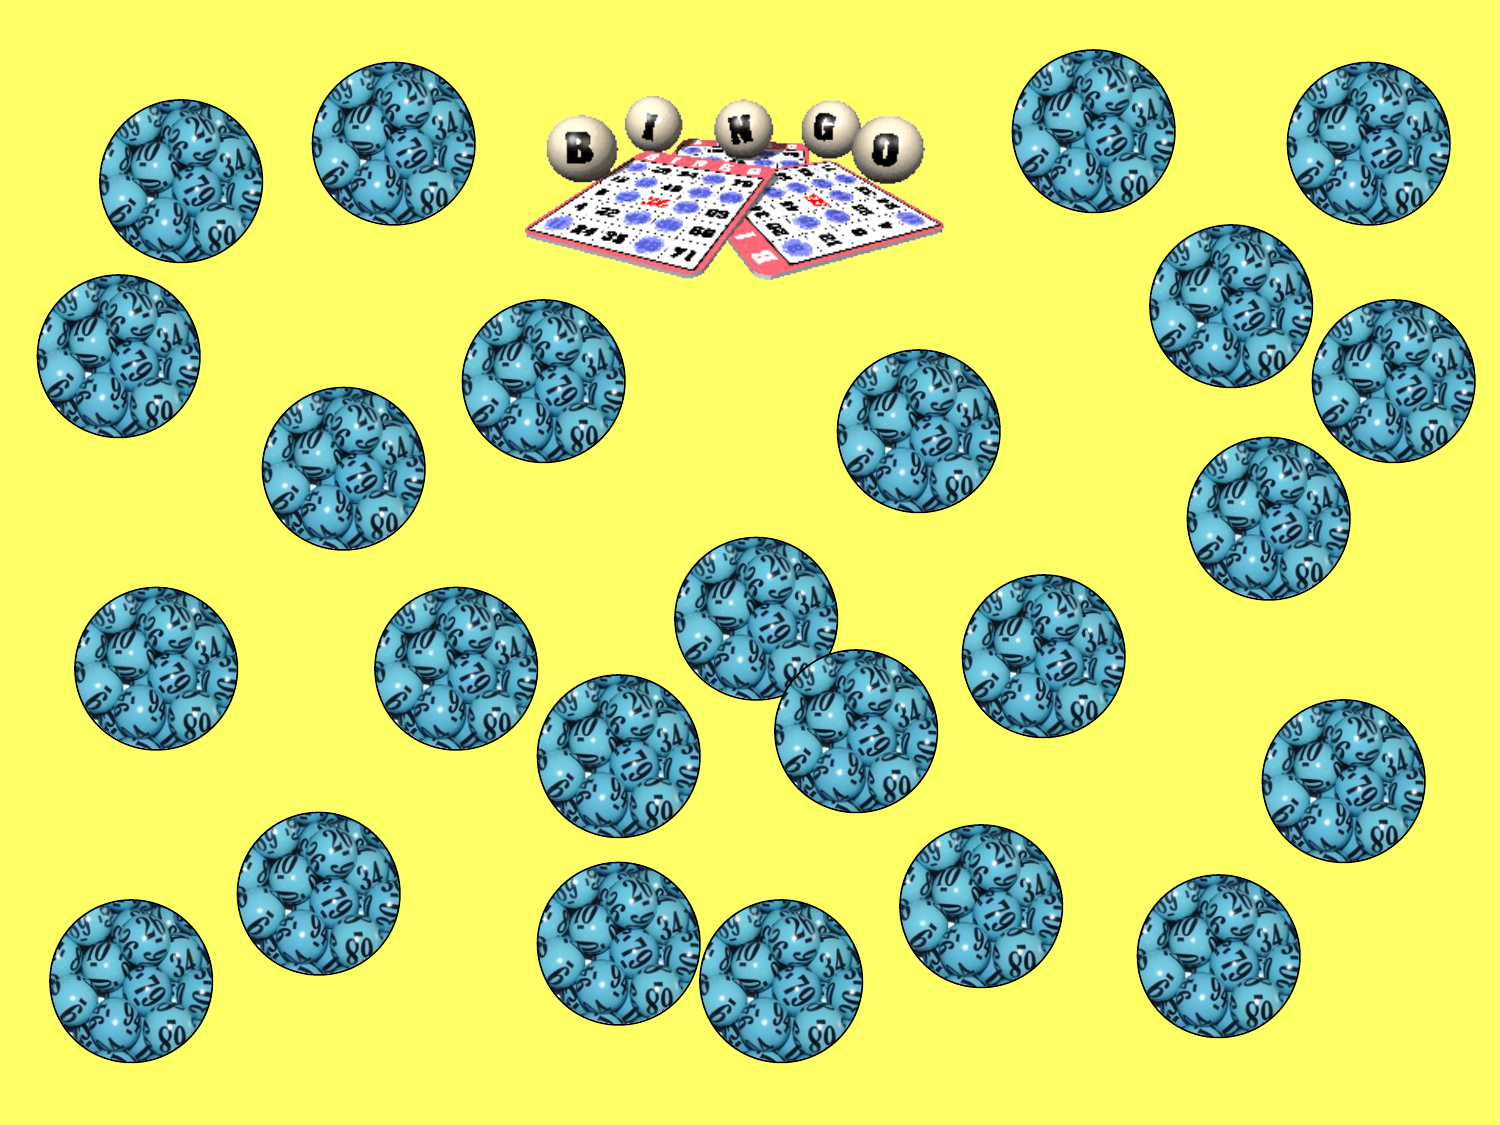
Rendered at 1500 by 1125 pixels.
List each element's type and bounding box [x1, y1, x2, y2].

text_box [37, 274, 200, 438]
text_box [1187, 437, 1350, 600]
text_box [1262, 699, 1425, 863]
text_box [674, 537, 838, 700]
text_box [74, 587, 238, 750]
text_box [1149, 224, 1313, 388]
text_box [1287, 62, 1450, 225]
text_box [962, 574, 1125, 738]
text_box [1137, 874, 1300, 1038]
text_box [1312, 299, 1475, 463]
text_box [262, 387, 425, 550]
text_box [774, 649, 938, 813]
text_box [374, 587, 538, 750]
text_box [1012, 49, 1175, 213]
picture [524, 74, 952, 304]
text_box [462, 303, 625, 463]
text_box [312, 62, 475, 225]
text_box [837, 349, 1000, 513]
text_box [537, 674, 700, 838]
text_box [49, 899, 213, 1063]
text_box [237, 812, 400, 975]
text_box [99, 99, 263, 263]
text_box [899, 824, 1063, 988]
text_box [537, 862, 700, 1025]
text_box [699, 899, 863, 1063]
